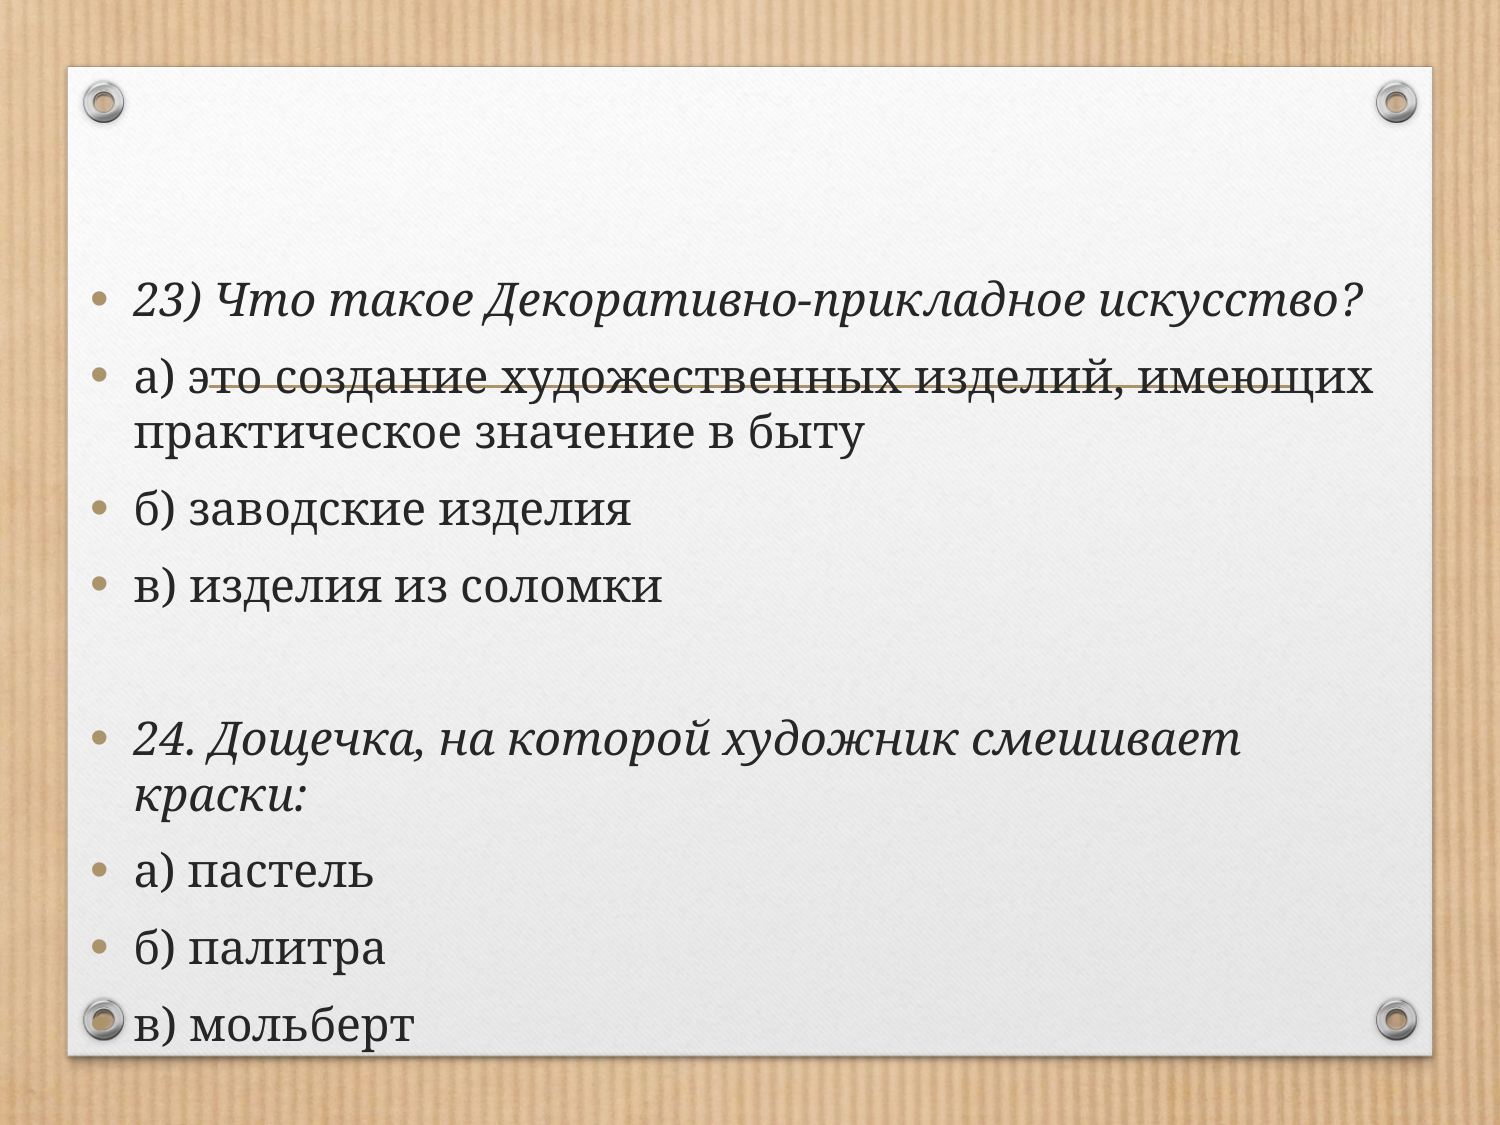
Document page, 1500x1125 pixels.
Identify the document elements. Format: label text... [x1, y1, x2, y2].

list 23) Что такое Декоративно-прикладное искусство? а) это создание художественных изделий, имеющих практическое значение в быту б) заводские изделия в) изделия из соломки 24. Дощечка, на которой художник смешивает краски: а) пастель б) палитра в) мольберт [75, 262, 1425, 1071]
picture [0, 0, 1500, 1125]
